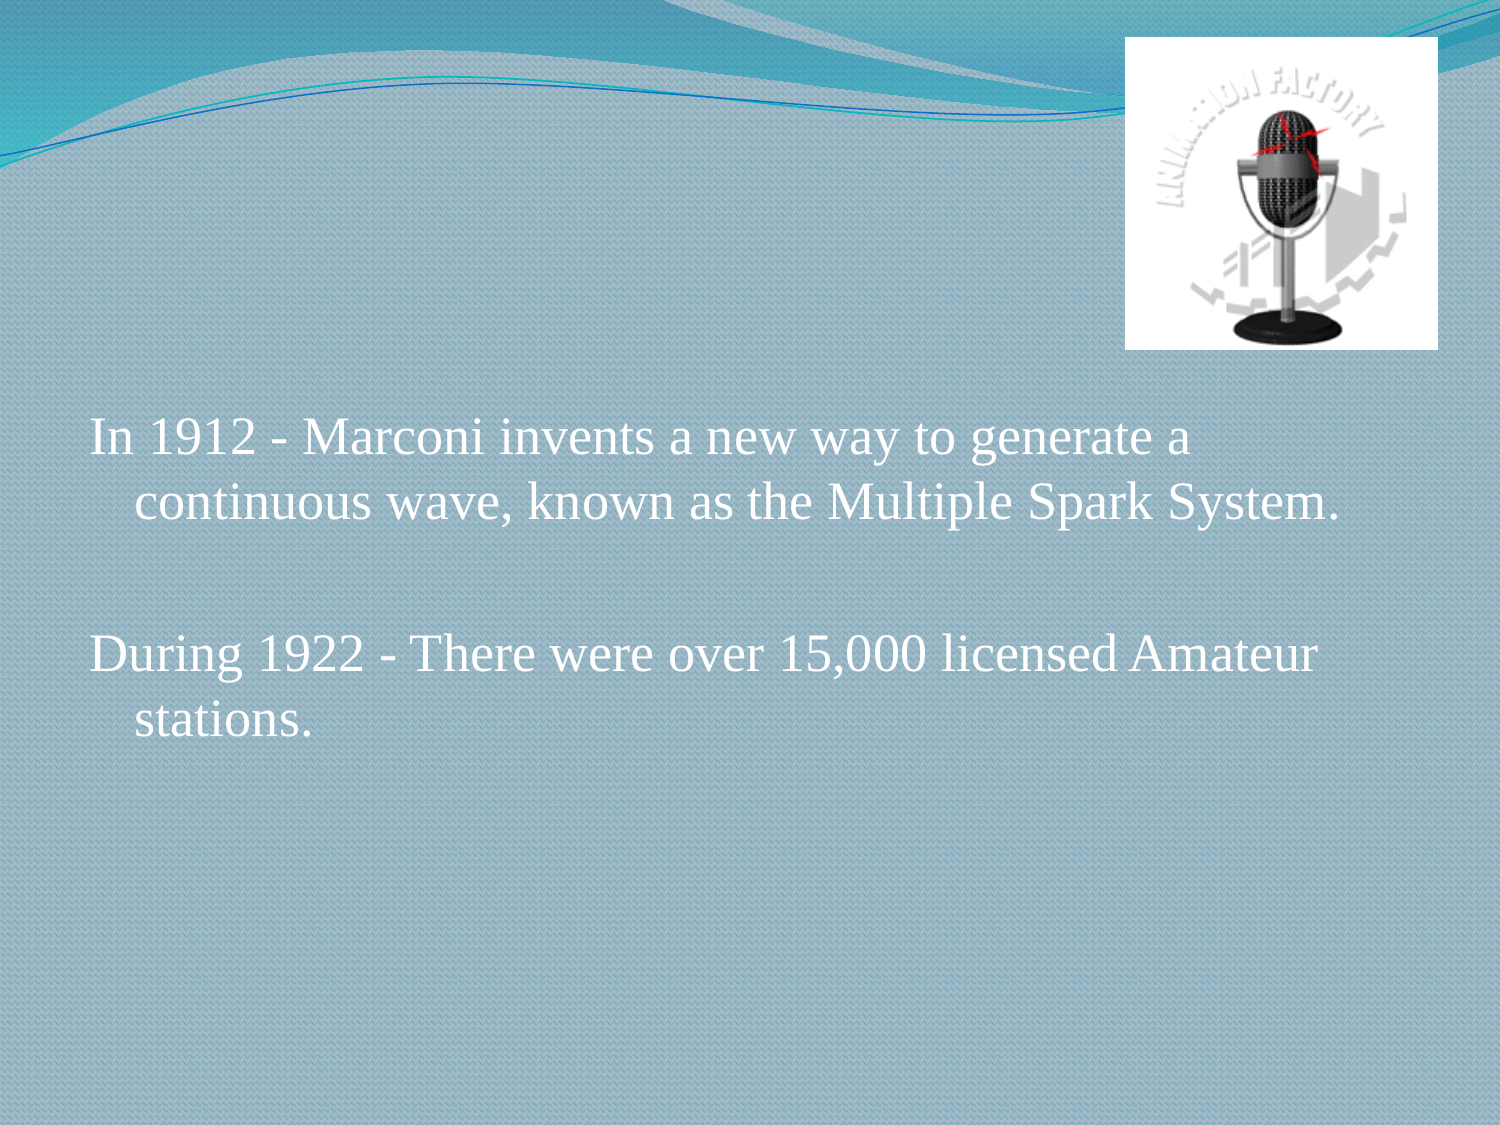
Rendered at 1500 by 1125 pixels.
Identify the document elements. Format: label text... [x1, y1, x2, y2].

picture [1124, 37, 1438, 351]
list In 1912 - Marconi invents a new way to generate a continuous wave, known as the Multiple Spark System. During 1922 - There were over 15,000 licensed Amateur stations. [75, 317, 1425, 1038]
